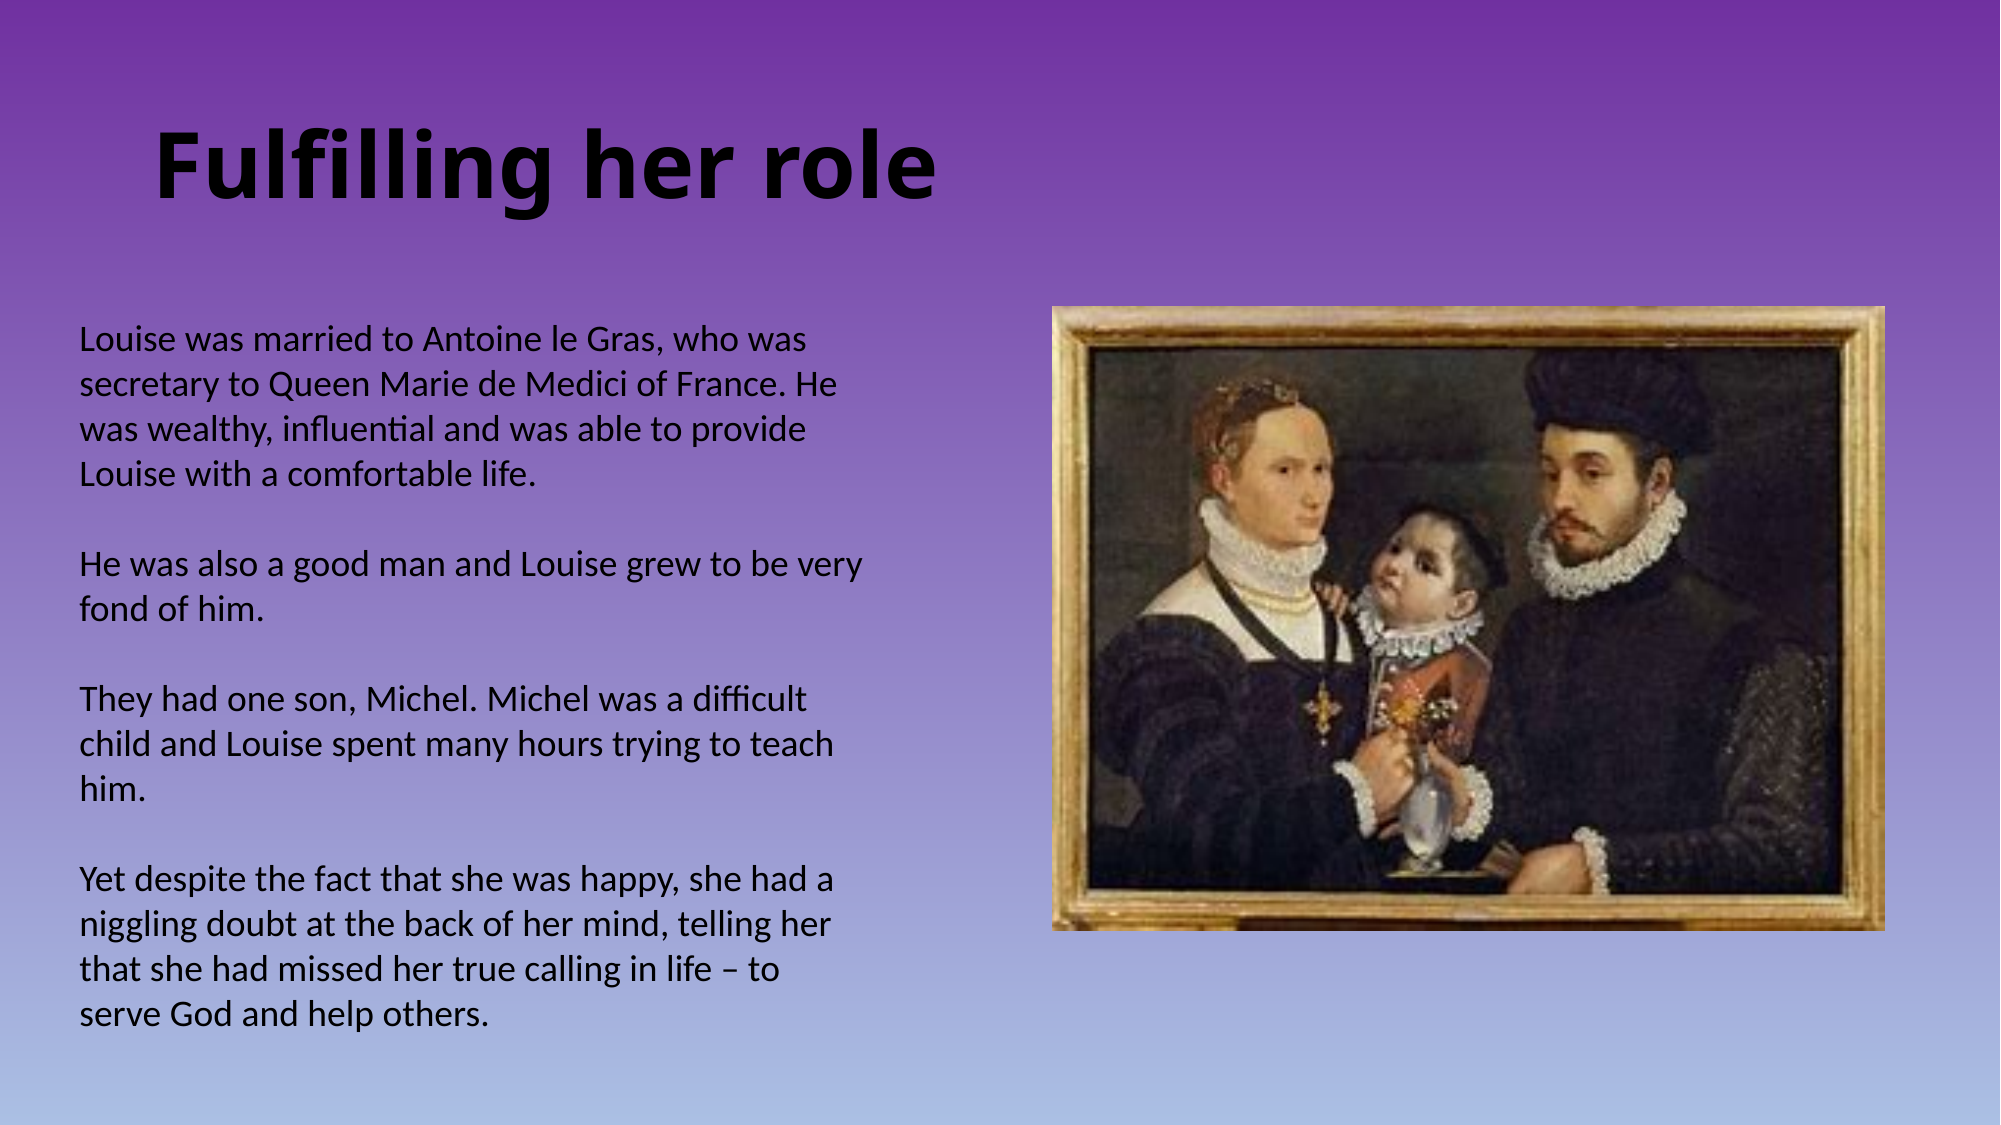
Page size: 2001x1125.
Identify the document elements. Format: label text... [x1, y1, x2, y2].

text_box Louise was married to Antoine le Gras, who was secretary to Queen Marie de Medici of France. He was wealthy, influential and was able to provide Louise with a comfortable life. He was also a good man and Louise grew to be very fond of him. They had one son, Michel. Michel was a difficult child and Louise spent many hours trying to teach him. Yet despite the fact that she was happy, she had a niggling doubt at the back of her mind, telling her that she had missed her true calling in life – to serve God and help others. [64, 306, 883, 1042]
picture [1052, 306, 1885, 931]
title Fulfilling her role [137, 59, 1863, 278]
